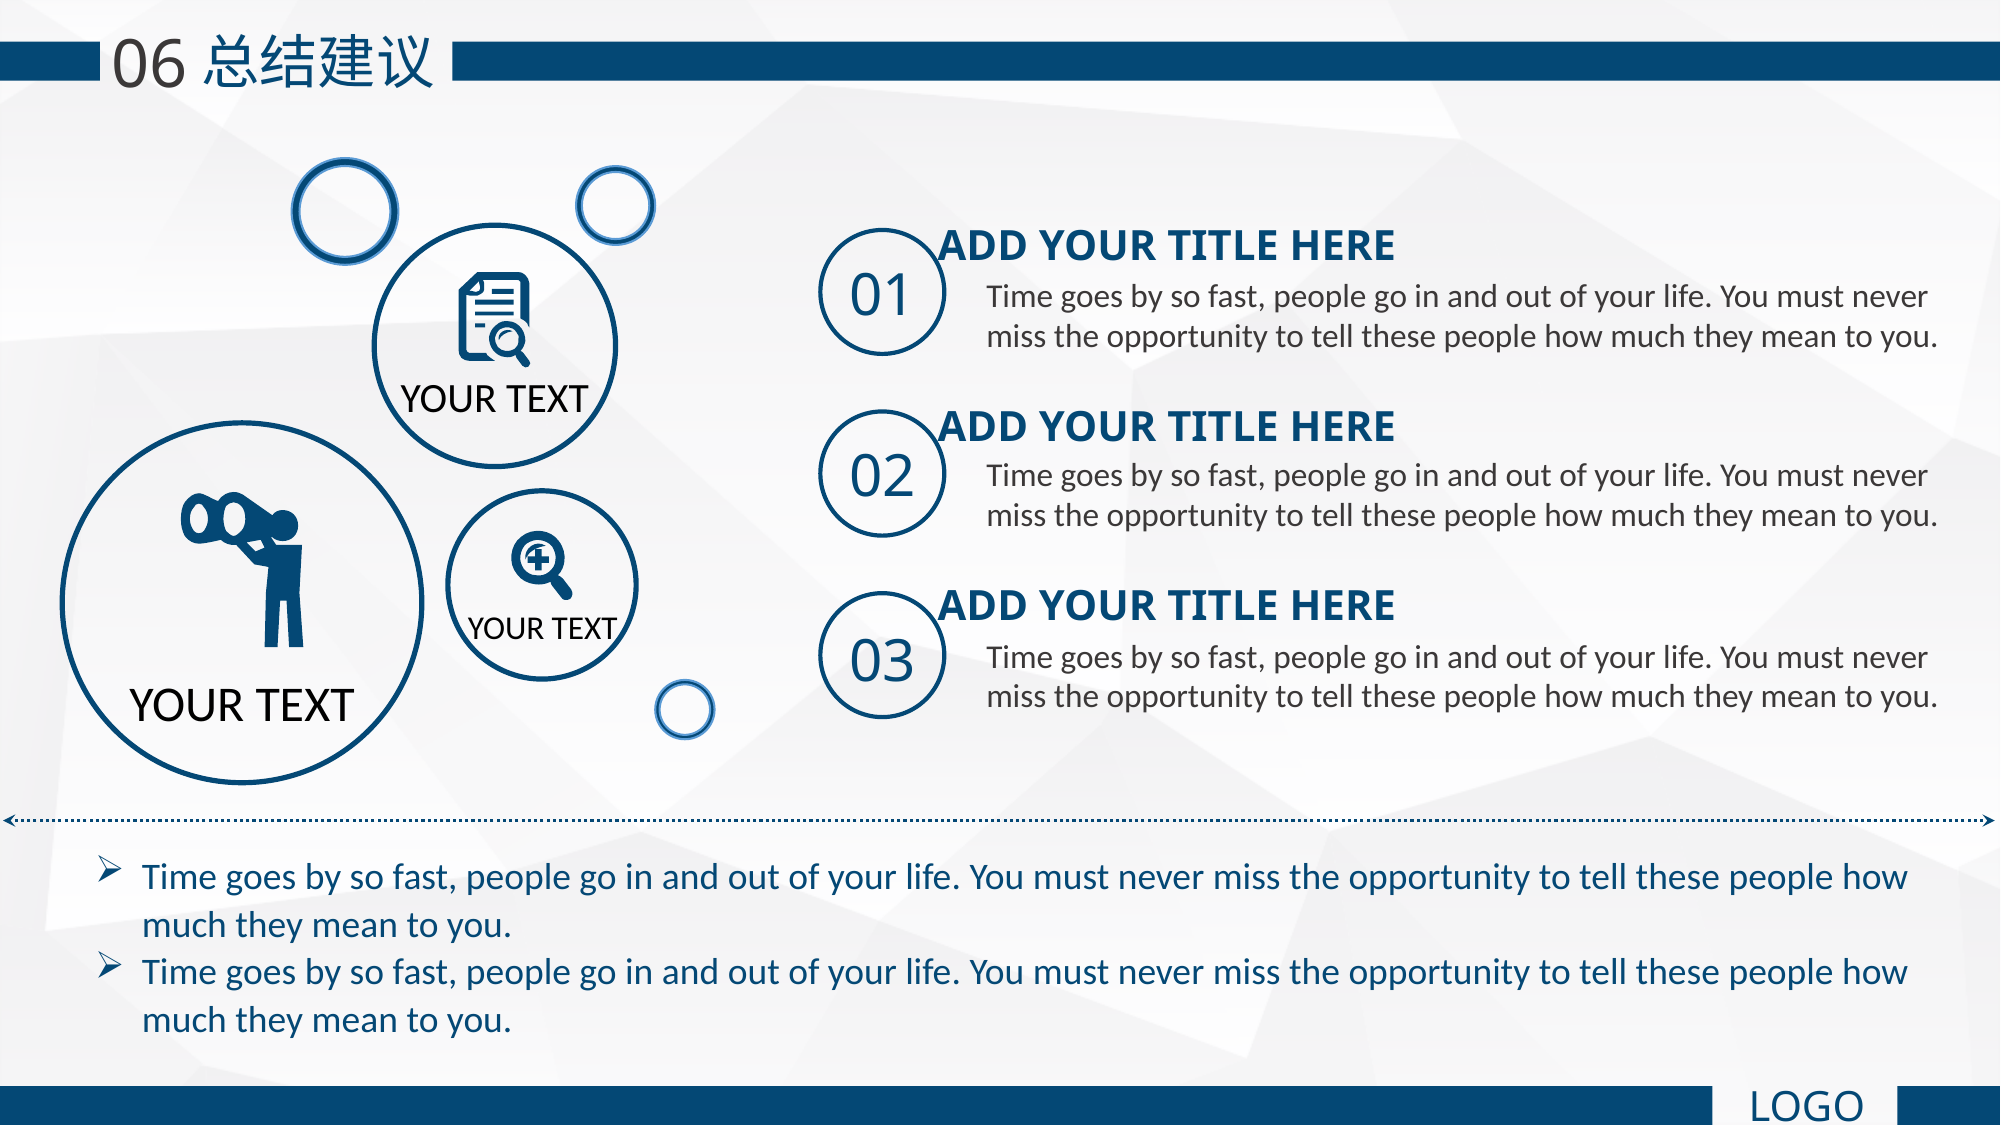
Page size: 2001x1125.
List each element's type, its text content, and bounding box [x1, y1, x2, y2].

text_box LOGO [1683, 1072, 1930, 1125]
text_box [0, 41, 47, 82]
text_box Time goes by so fast, people go in and out of your life. You must never miss the opportunity to tell these people how much they mean to you. Time goes by so fast, people go in and out of your life. You must never miss the opportunity to tell these people how much they mean to you. [80, 841, 1995, 1048]
text_box [290, 156, 400, 266]
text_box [911, 392, 1965, 542]
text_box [62, 422, 422, 783]
text_box [654, 678, 716, 741]
picture [0, 0, 2001, 1125]
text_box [410, 490, 676, 680]
text_box [574, 165, 657, 244]
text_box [911, 210, 1965, 363]
text_box [0, 1085, 1683, 1125]
text_box [588, 41, 2000, 82]
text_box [911, 571, 1965, 723]
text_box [780, 229, 911, 354]
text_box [47, 13, 588, 110]
text_box [1930, 1085, 2000, 1125]
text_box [362, 225, 628, 467]
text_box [780, 411, 911, 536]
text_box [780, 593, 911, 718]
